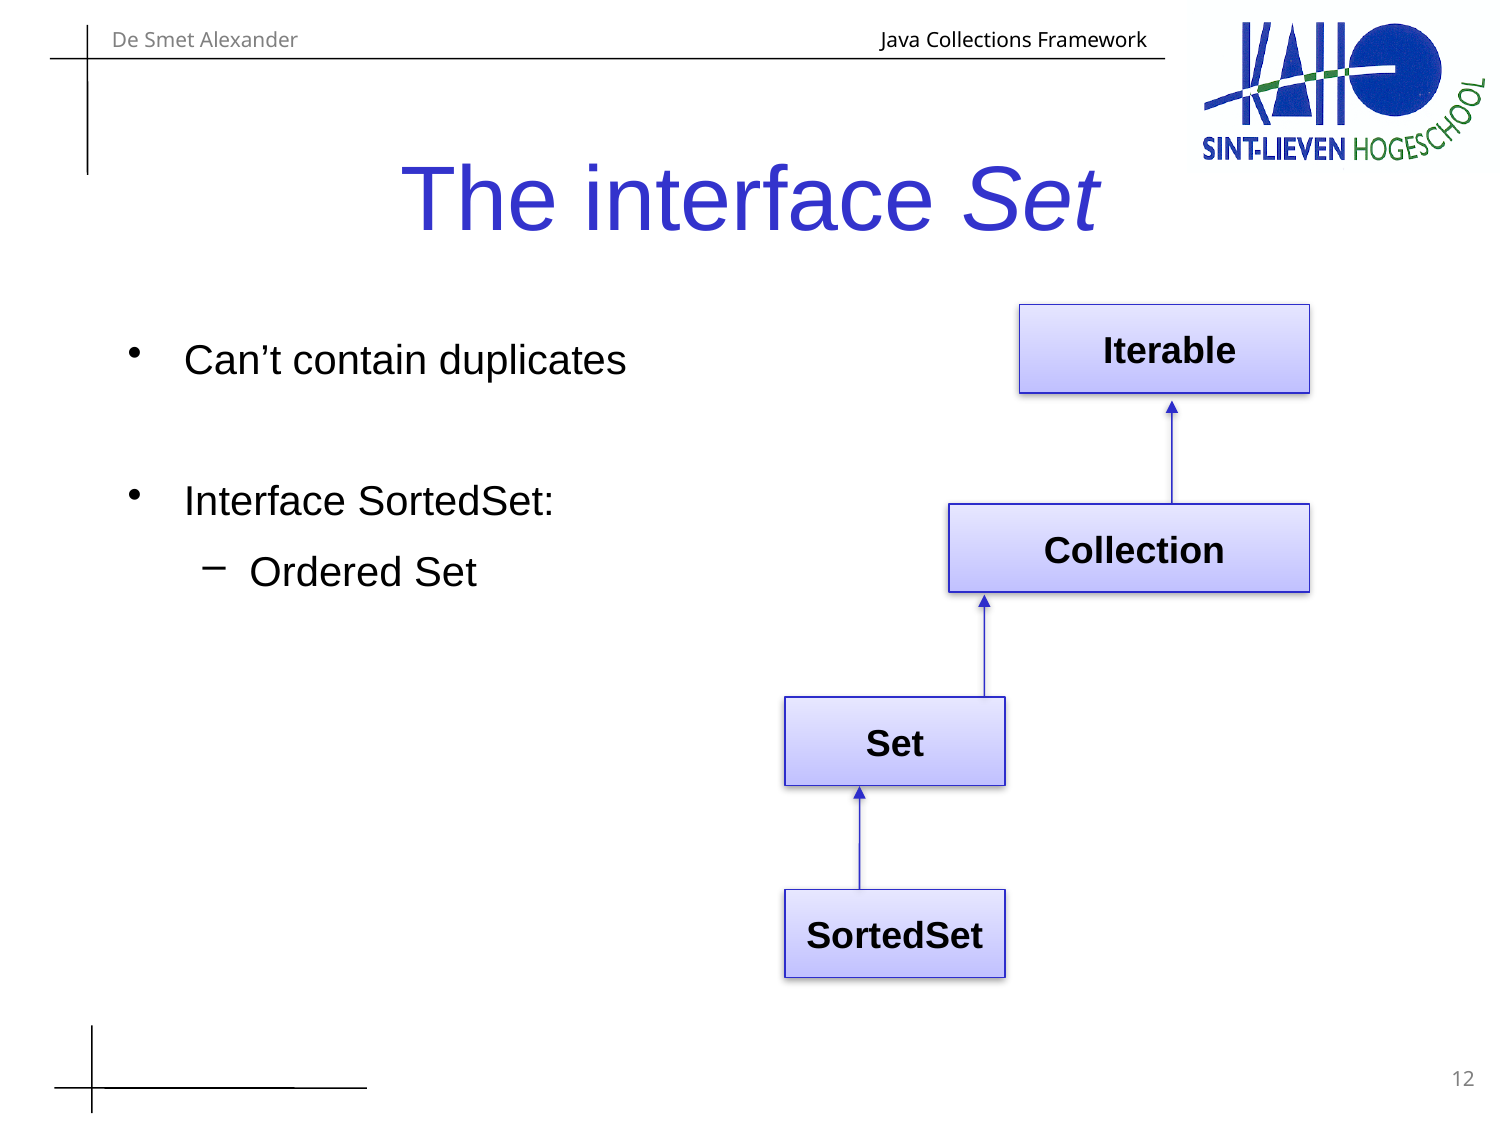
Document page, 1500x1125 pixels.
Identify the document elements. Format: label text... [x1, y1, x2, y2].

text_box [978, 594, 991, 698]
text_box Collection [948, 503, 1310, 593]
text_box Set [784, 696, 1006, 786]
text_box Iterable [1019, 304, 1310, 394]
text_box [1165, 400, 1179, 501]
text_box [853, 786, 866, 889]
picture [1187, 0, 1500, 173]
title The interface Set [112, 99, 1388, 288]
list Can’t contain duplicates Interface SortedSet: Ordered Set [112, 324, 1388, 1001]
text_box SortedSet [784, 889, 1006, 978]
